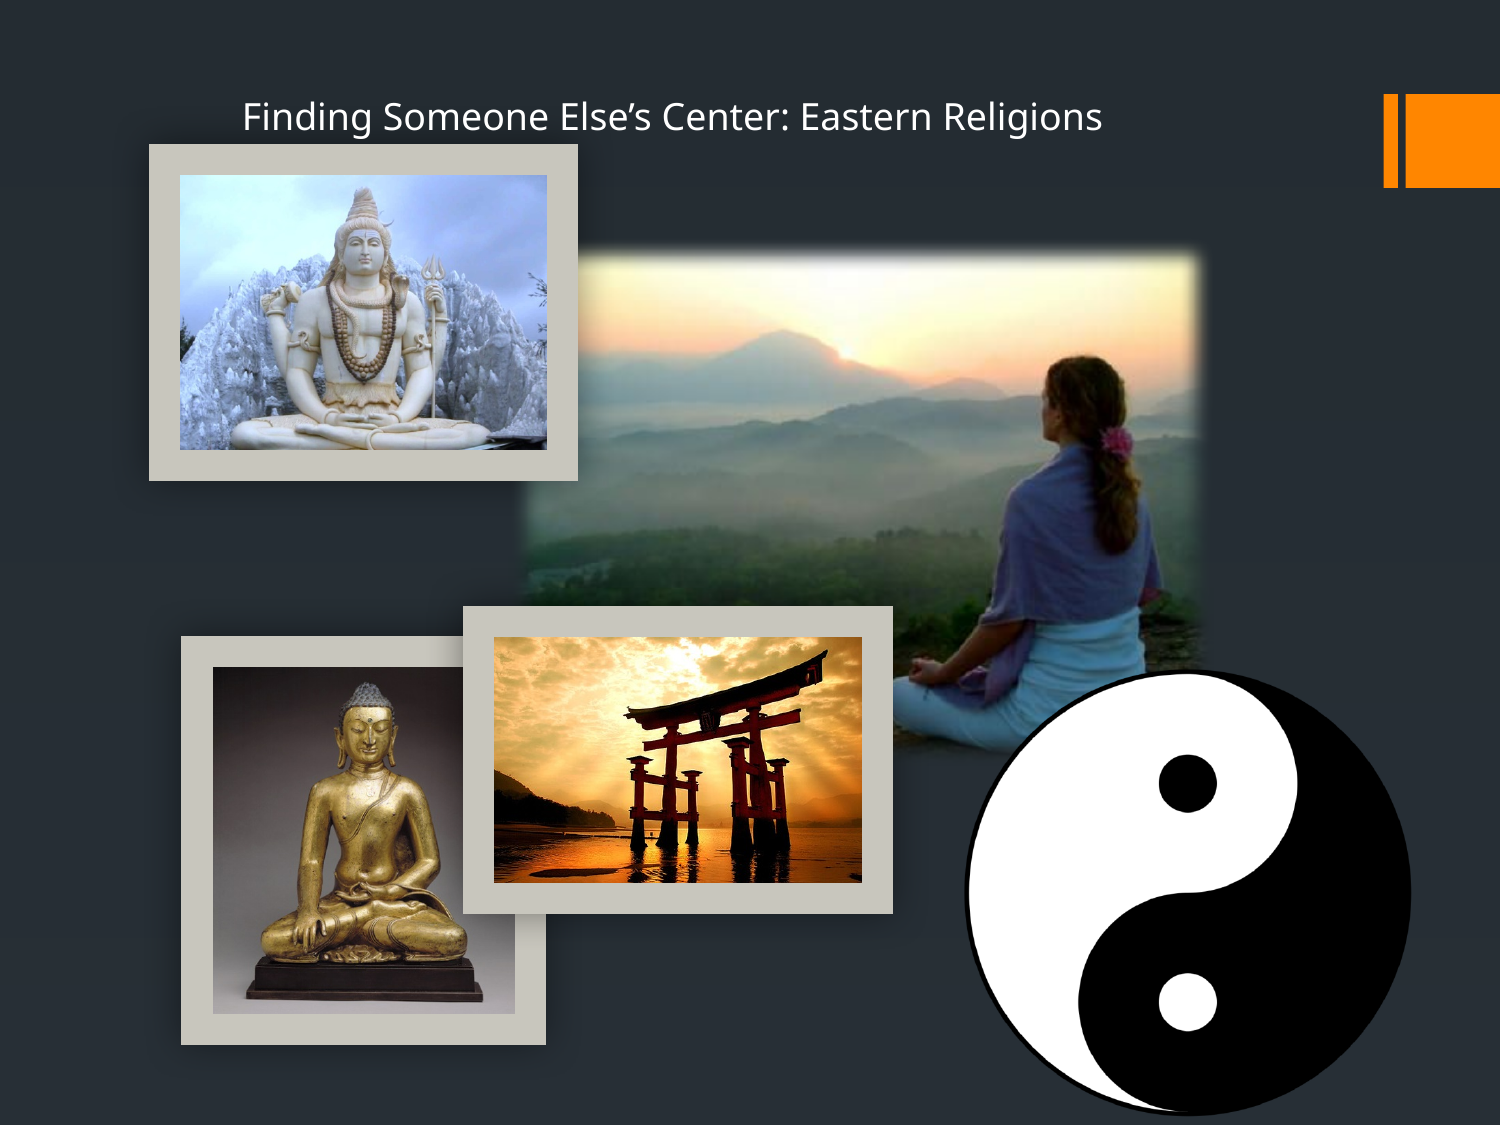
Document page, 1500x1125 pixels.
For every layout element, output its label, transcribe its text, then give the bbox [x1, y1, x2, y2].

text_box Finding Someone Else’s Center: Eastern Religions [227, 85, 1129, 146]
picture [179, 174, 1413, 1118]
